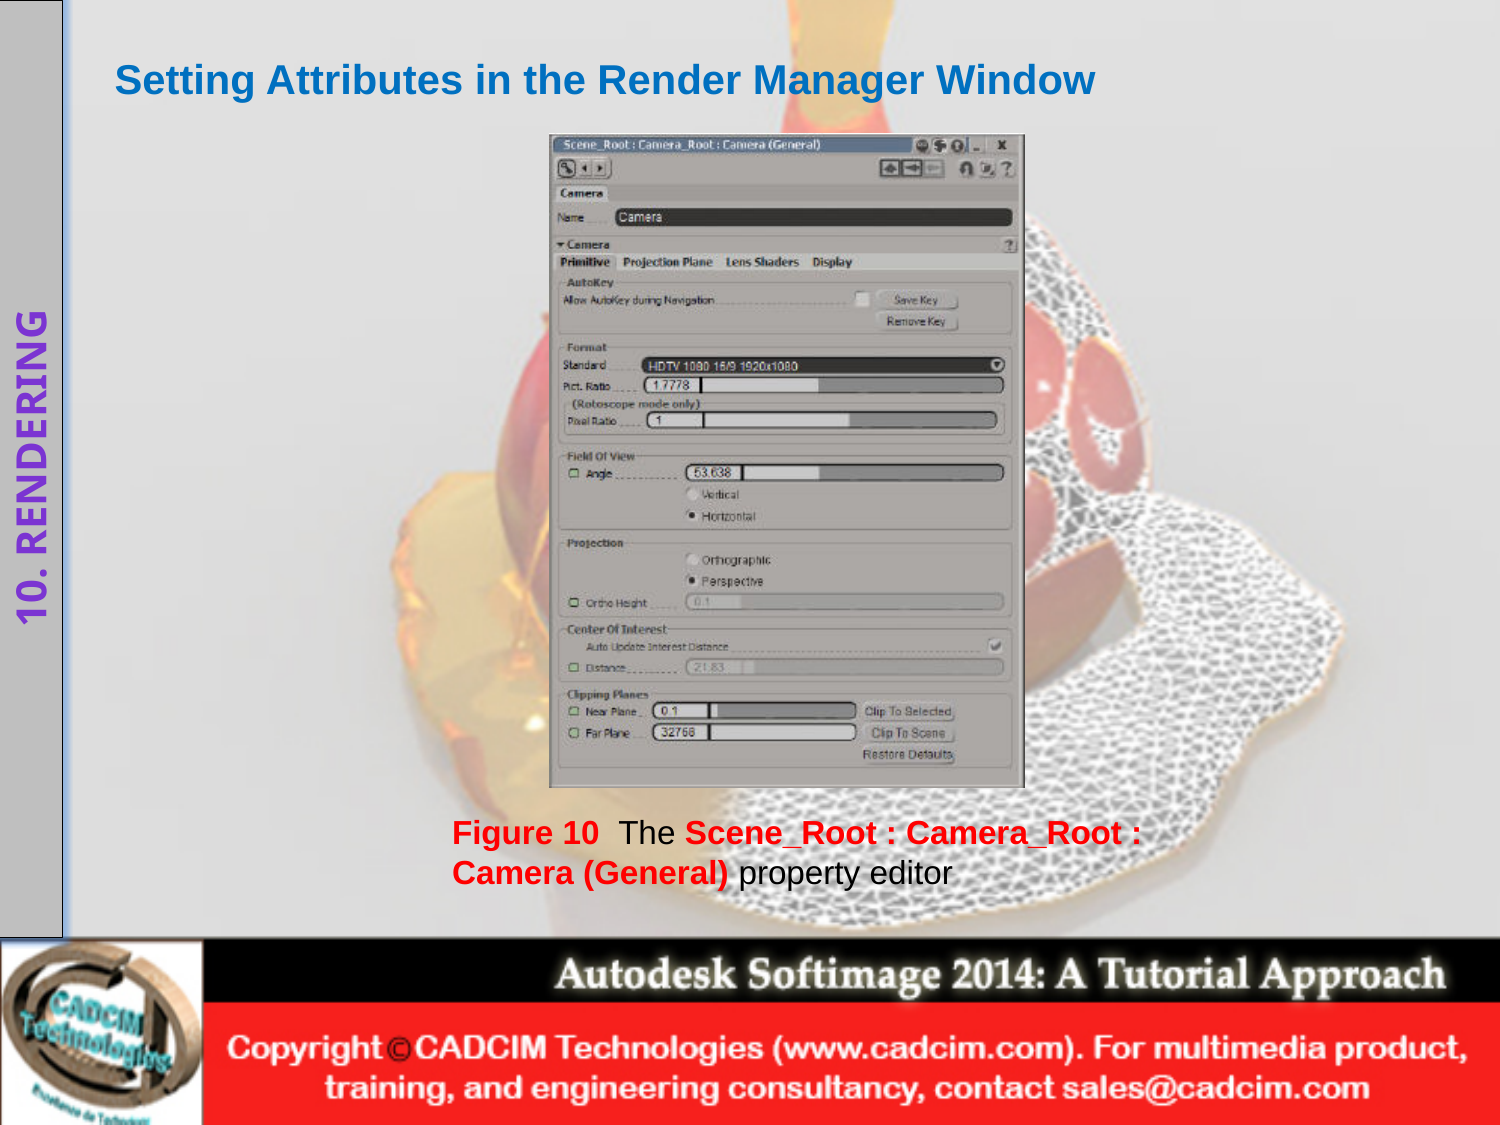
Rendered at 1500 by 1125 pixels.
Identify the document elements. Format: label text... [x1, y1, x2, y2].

text_box Figure 10 The Scene_Root : Camera_Root : Camera (General) property editor [437, 804, 1275, 899]
text_box Setting Attributes in the Render Manager Window [99, 0, 1150, 110]
picture [0, 0, 1500, 1125]
